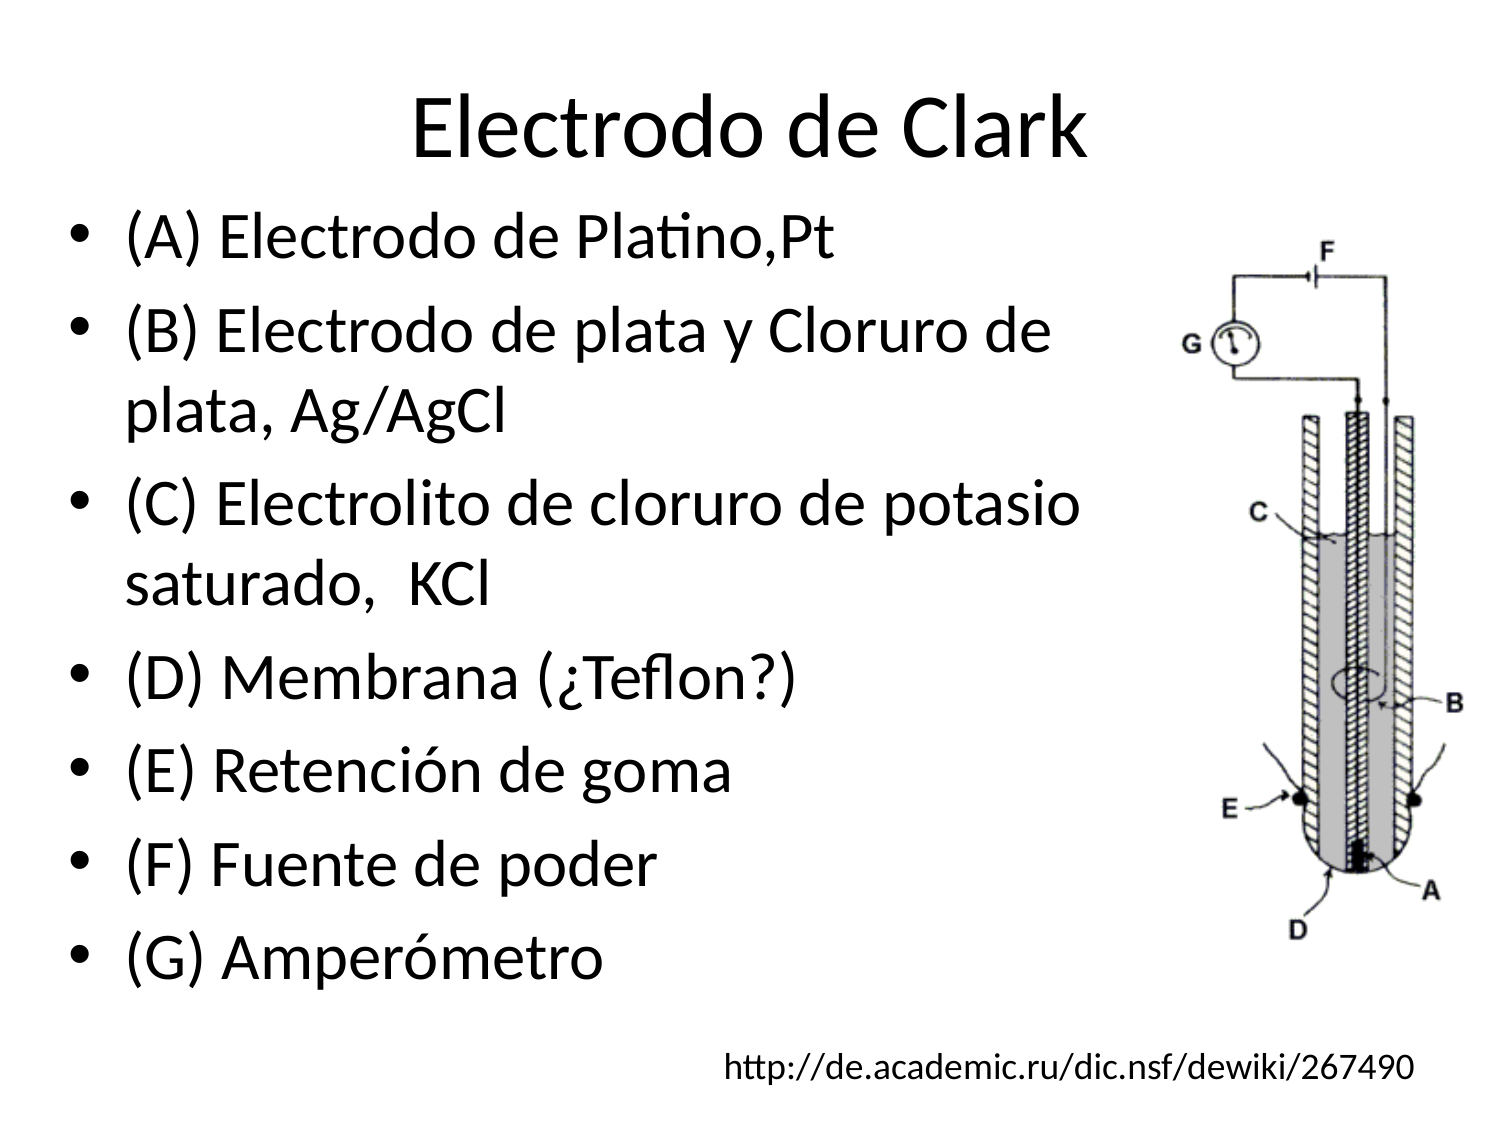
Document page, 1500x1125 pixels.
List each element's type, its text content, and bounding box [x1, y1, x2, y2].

picture [1172, 231, 1500, 965]
text_box http://de.academic.ru/dic.nsf/dewiki/267490 [708, 1034, 1431, 1095]
list (A) Electrodo de Platino,Pt (B) Electrodo de plata y Cloruro de plata, Ag/AgCl (C) Electrolito de cloruro de potasio saturado, KCl (D) Membrana (¿Teflon?) (E) Retención de goma (F) Fuente de poder (G) Amperómetro [53, 184, 1142, 1024]
title Electrodo de Clark [75, 45, 1425, 197]
